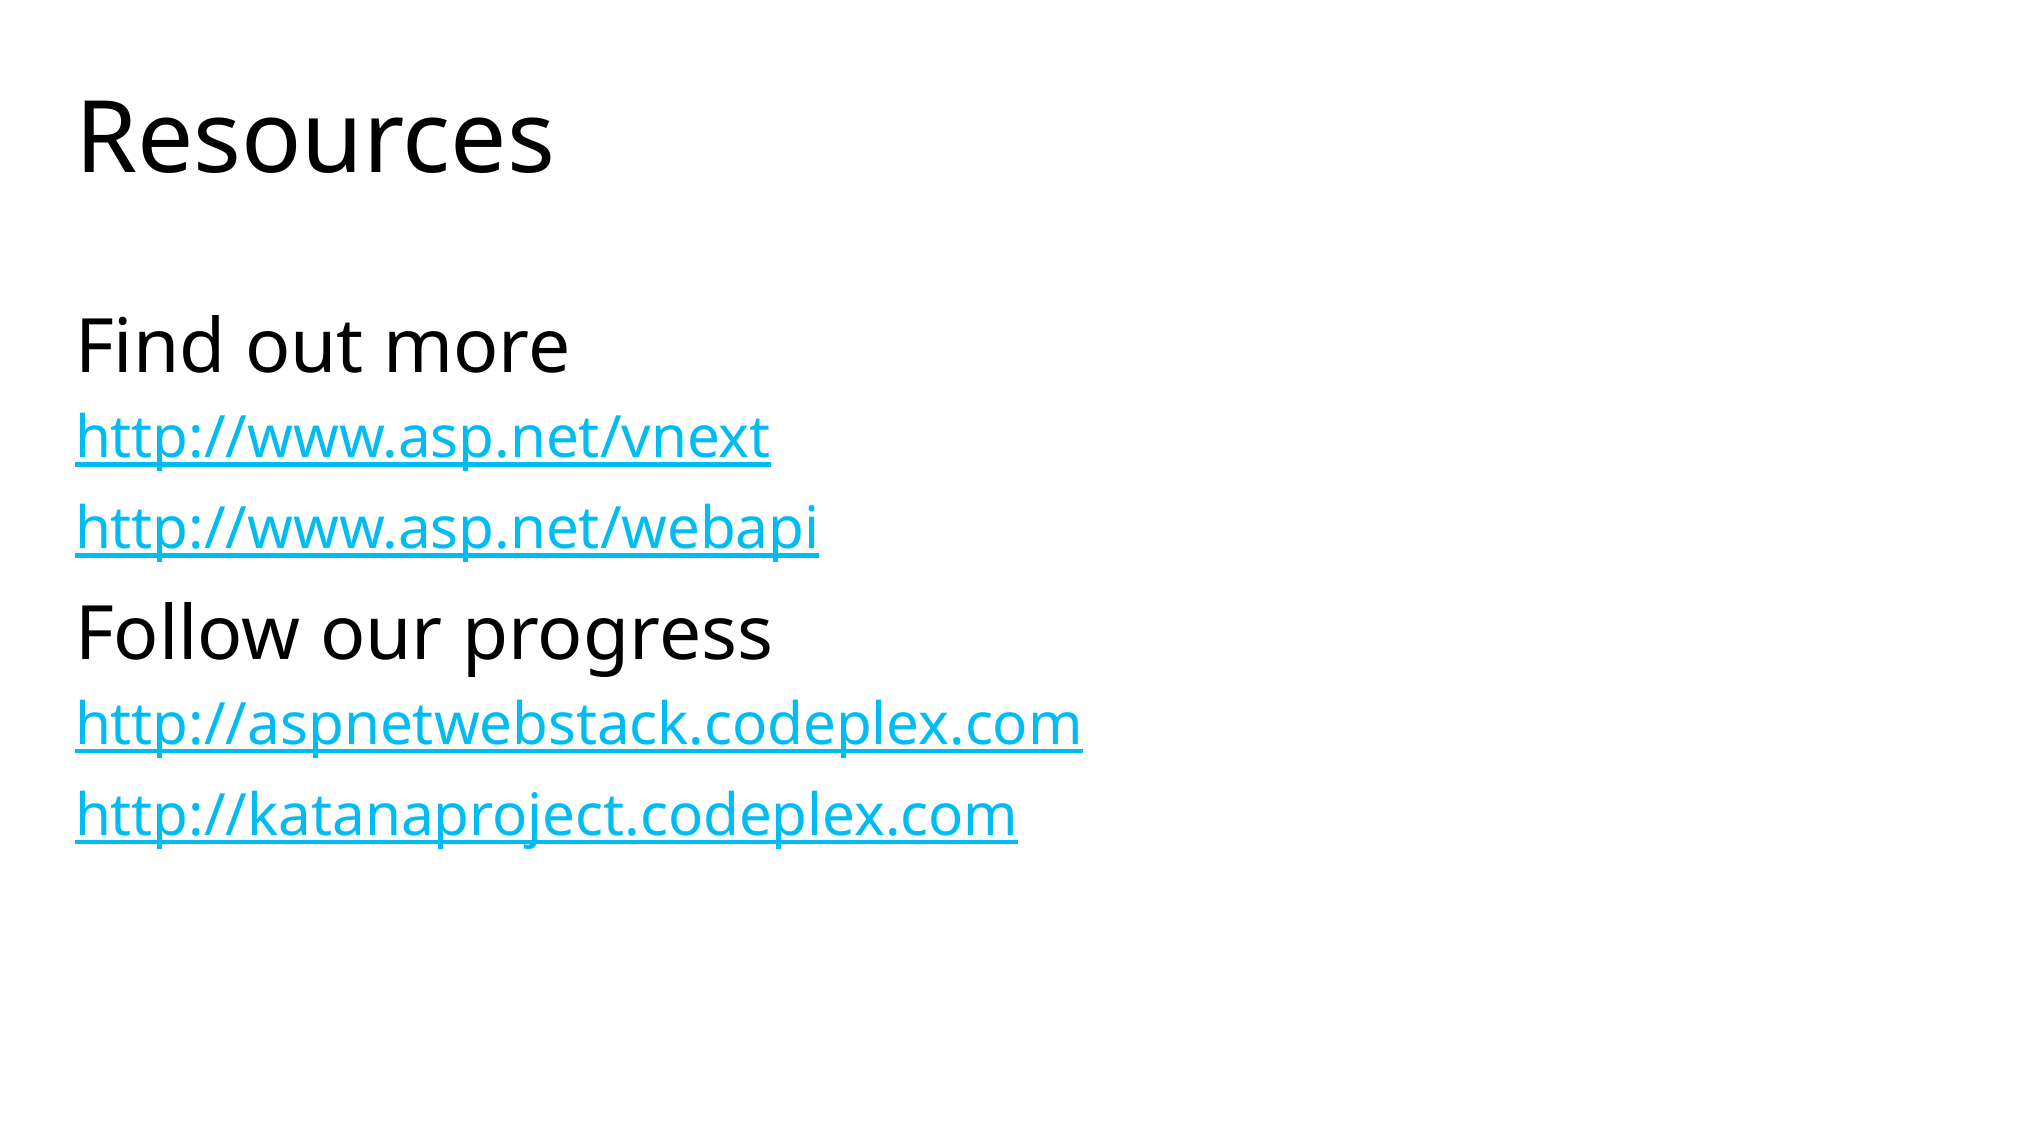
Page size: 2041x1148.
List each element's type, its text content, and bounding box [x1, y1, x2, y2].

list Find out more http://www.asp.net/vnext http://www.asp.net/webapi Follow our progress http://aspnetwebstack.codeplex.com http://katanaproject.codeplex.com [45, 273, 1996, 1099]
title Resources [45, 48, 1996, 199]
